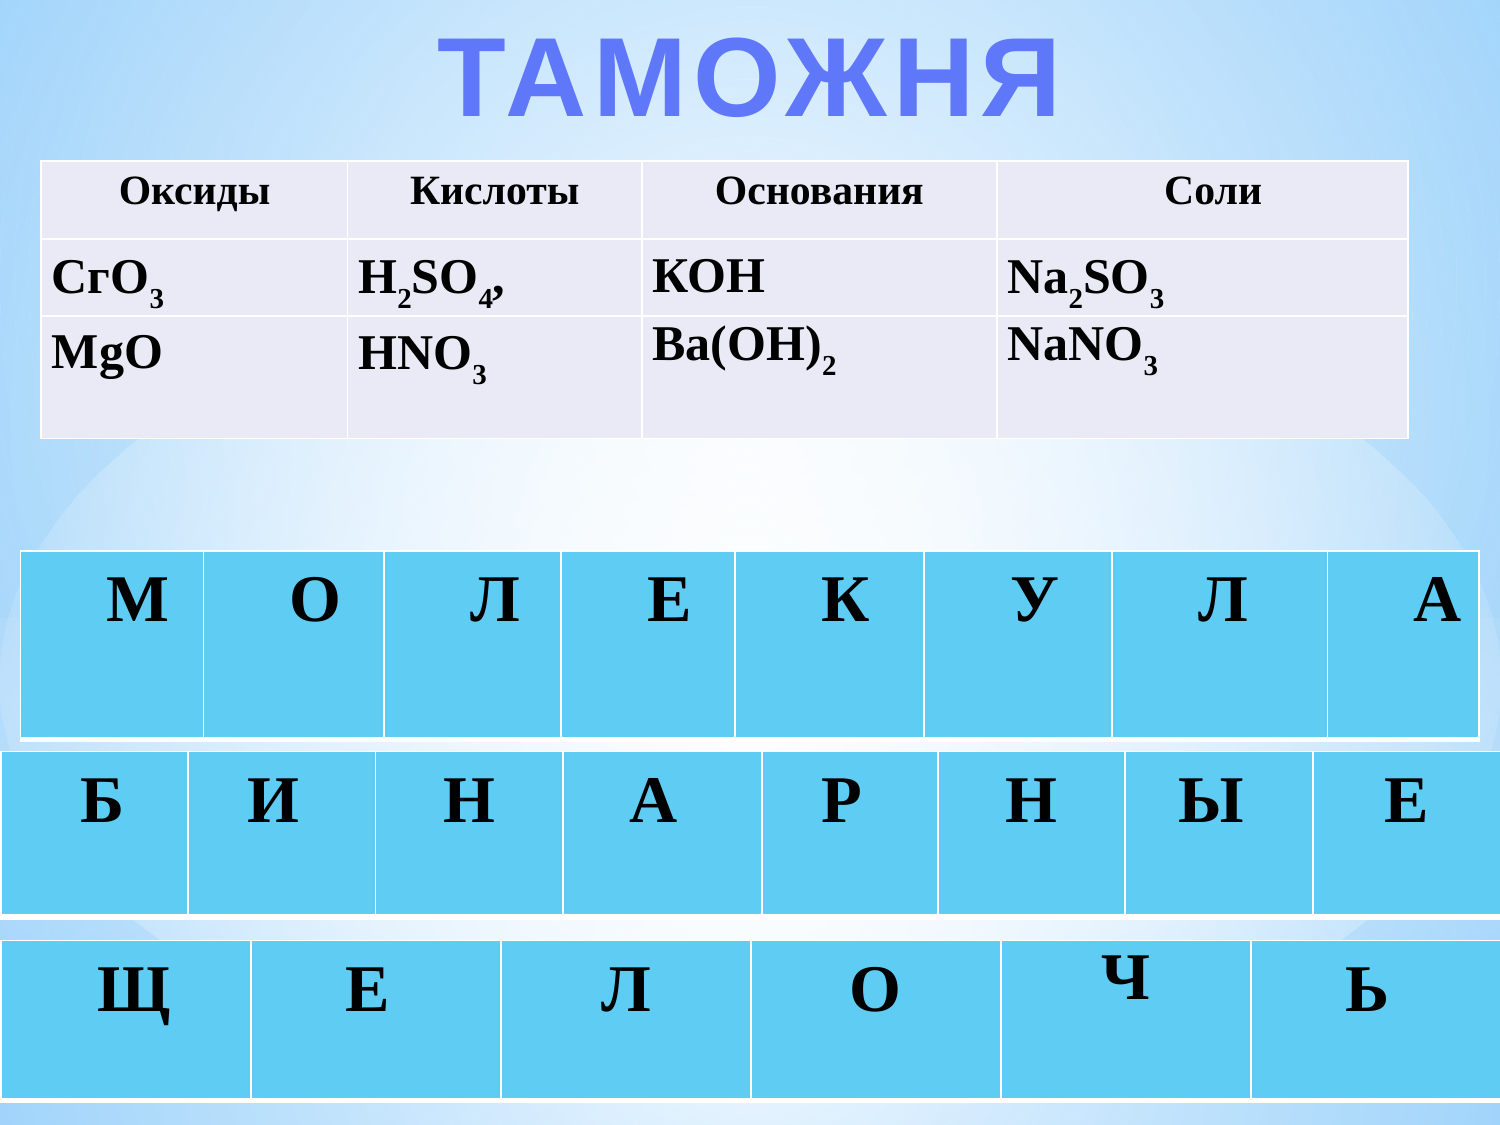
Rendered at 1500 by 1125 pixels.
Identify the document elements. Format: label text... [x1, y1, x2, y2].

table_header Б [2, 752, 187, 914]
table_header Ь [1252, 941, 1500, 1098]
table_header Оксиды [42, 162, 347, 238]
table_cell NaNО3 [998, 317, 1407, 438]
table_header И [189, 752, 375, 914]
table_header Щ [2, 941, 250, 1098]
table_header О [752, 941, 1000, 1098]
table_cell НNO3 [348, 317, 641, 438]
table_header У [925, 552, 1111, 737]
table_header Ы [1126, 752, 1312, 914]
table_header А [564, 752, 761, 914]
table_header Ч [1002, 941, 1250, 1098]
table_cell Ba(OH)2 [643, 317, 996, 438]
table_header Л [385, 552, 560, 737]
text_box ТАМОЖНЯ [423, 0, 1077, 146]
table_header Соли [998, 162, 1407, 238]
table_cell МgО [42, 317, 347, 438]
table_header М [21, 552, 203, 737]
table_header Н [939, 752, 1124, 914]
table_header К [736, 552, 923, 737]
table_cell КОН [643, 240, 996, 315]
table_header Л [502, 941, 750, 1098]
table_header Основания [643, 162, 996, 238]
table_header О [204, 552, 383, 737]
table_cell Nа2SО3 [998, 240, 1407, 315]
table_cell Н2SО4, [348, 240, 641, 315]
table_header Н [376, 752, 562, 914]
table_header Е [252, 941, 500, 1098]
table_header А [1328, 552, 1478, 737]
table_header Е [1314, 752, 1500, 914]
table_header Кислоты [348, 162, 641, 238]
table_cell СгО3 [42, 240, 347, 315]
table_header Р [763, 752, 937, 914]
table_header Л [1113, 552, 1327, 737]
table_header Е [562, 552, 734, 737]
